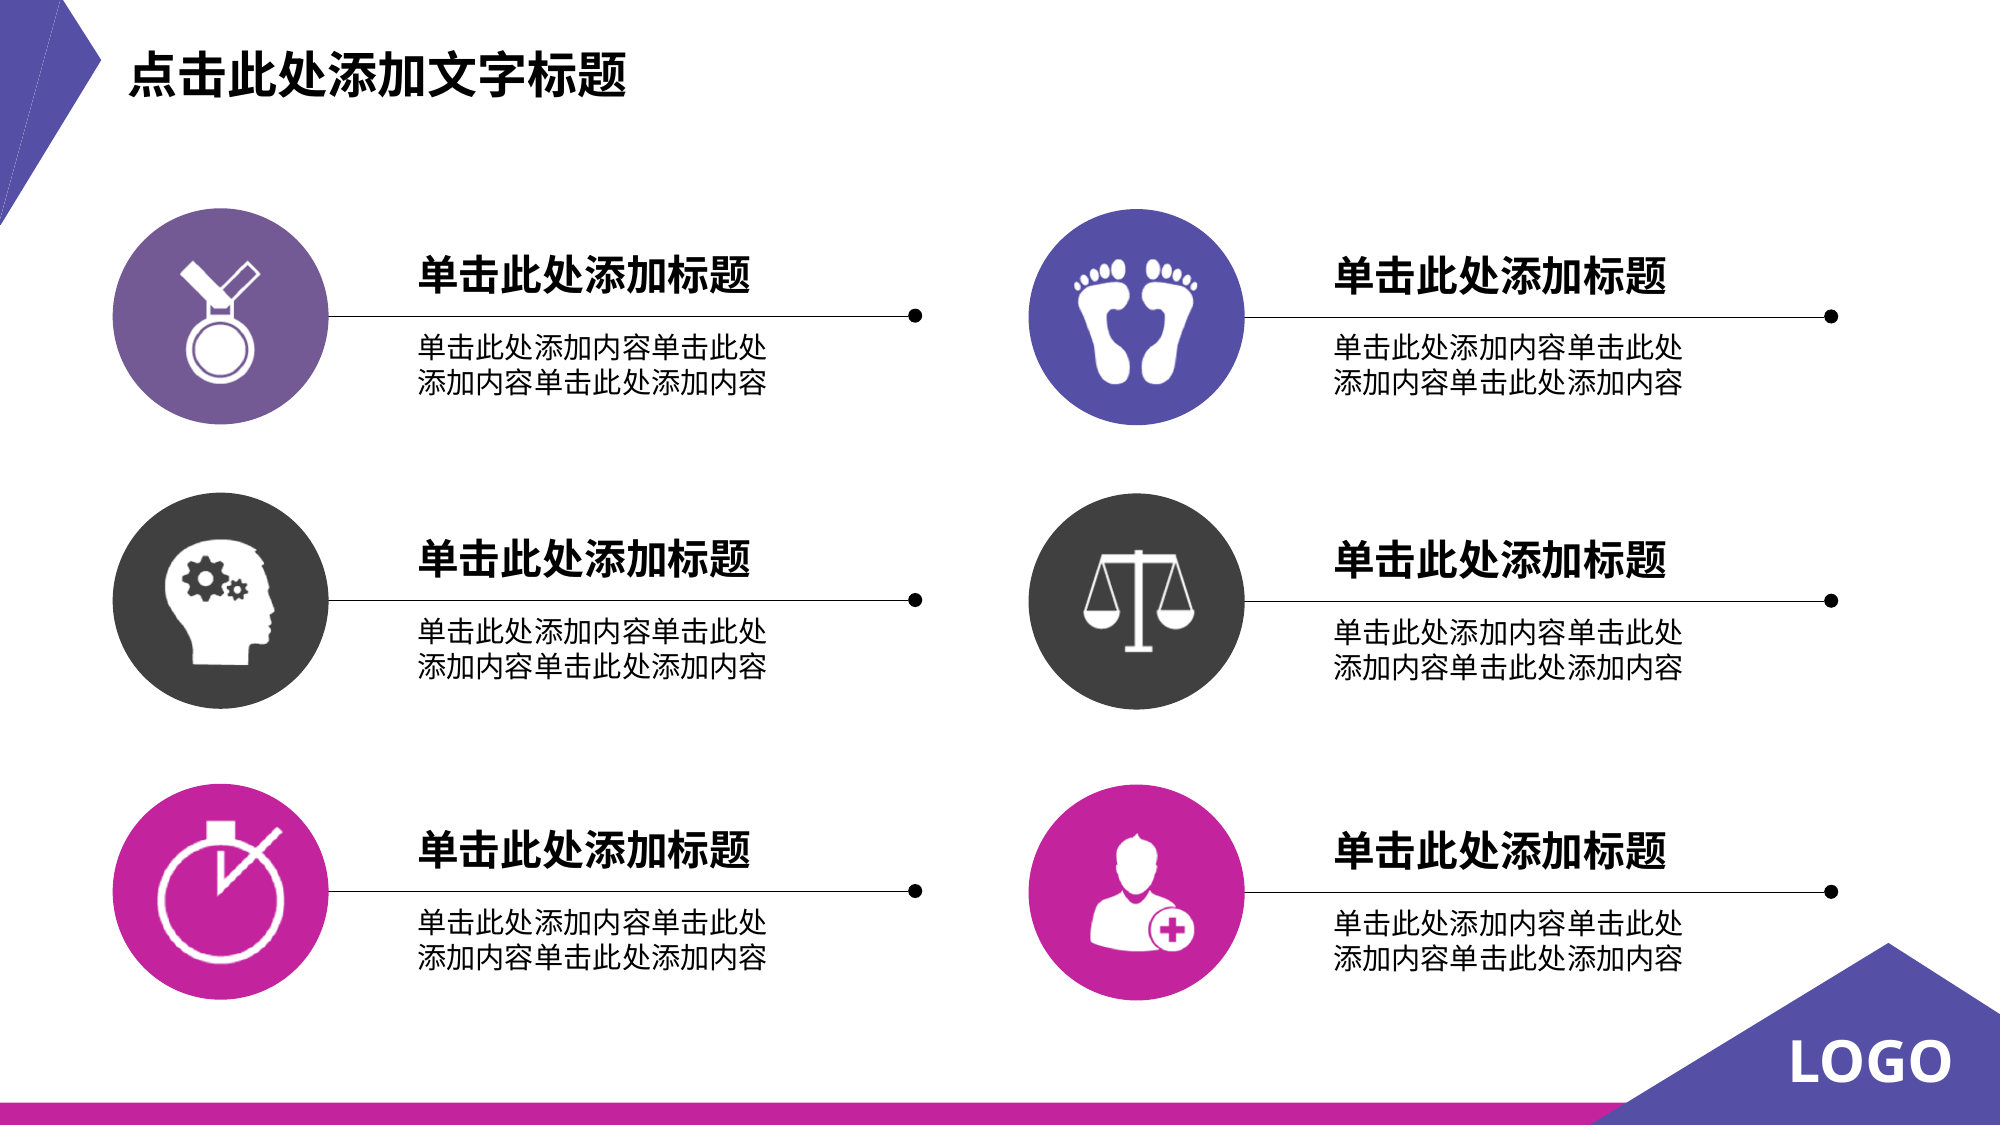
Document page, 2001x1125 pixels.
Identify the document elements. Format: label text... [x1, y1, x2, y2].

text_box 单击此处添加内容单击此处 添加内容单击此处添加内容 [1318, 607, 1742, 692]
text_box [329, 594, 922, 606]
text_box 单击此处添加内容单击此处 添加内容单击此处添加内容 [402, 322, 826, 407]
text_box 点击此处添加文字标题 [112, 36, 670, 112]
text_box 单击此处添加标题 [402, 525, 826, 591]
text_box [0, 1102, 1562, 1125]
text_box 单击此处添加内容单击此处 添加内容单击此处添加内容 [1318, 323, 1742, 407]
text_box 单击此处添加内容单击此处 添加内容单击此处添加内容 [1318, 898, 1742, 983]
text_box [1245, 310, 1838, 323]
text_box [1562, 975, 2000, 1125]
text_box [112, 208, 329, 425]
text_box 单击此处添加标题 [402, 816, 826, 882]
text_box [1028, 784, 1245, 1001]
text_box 单击此处添加内容单击此处 添加内容单击此处添加内容 [402, 898, 826, 982]
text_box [0, 76, 160, 160]
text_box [1245, 594, 1838, 607]
text_box 单击此处添加标题 [1318, 817, 1742, 883]
text_box 单击此处添加标题 [402, 241, 826, 307]
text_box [1028, 209, 1245, 426]
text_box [329, 885, 922, 898]
text_box 单击此处添加标题 [1318, 526, 1742, 592]
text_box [112, 492, 329, 709]
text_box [1245, 885, 1838, 898]
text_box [1028, 493, 1245, 710]
text_box 单击此处添加标题 [1318, 242, 1742, 307]
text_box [112, 783, 329, 1000]
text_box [329, 309, 922, 322]
text_box 单击此处添加内容单击此处 添加内容单击此处添加内容 [402, 606, 826, 691]
